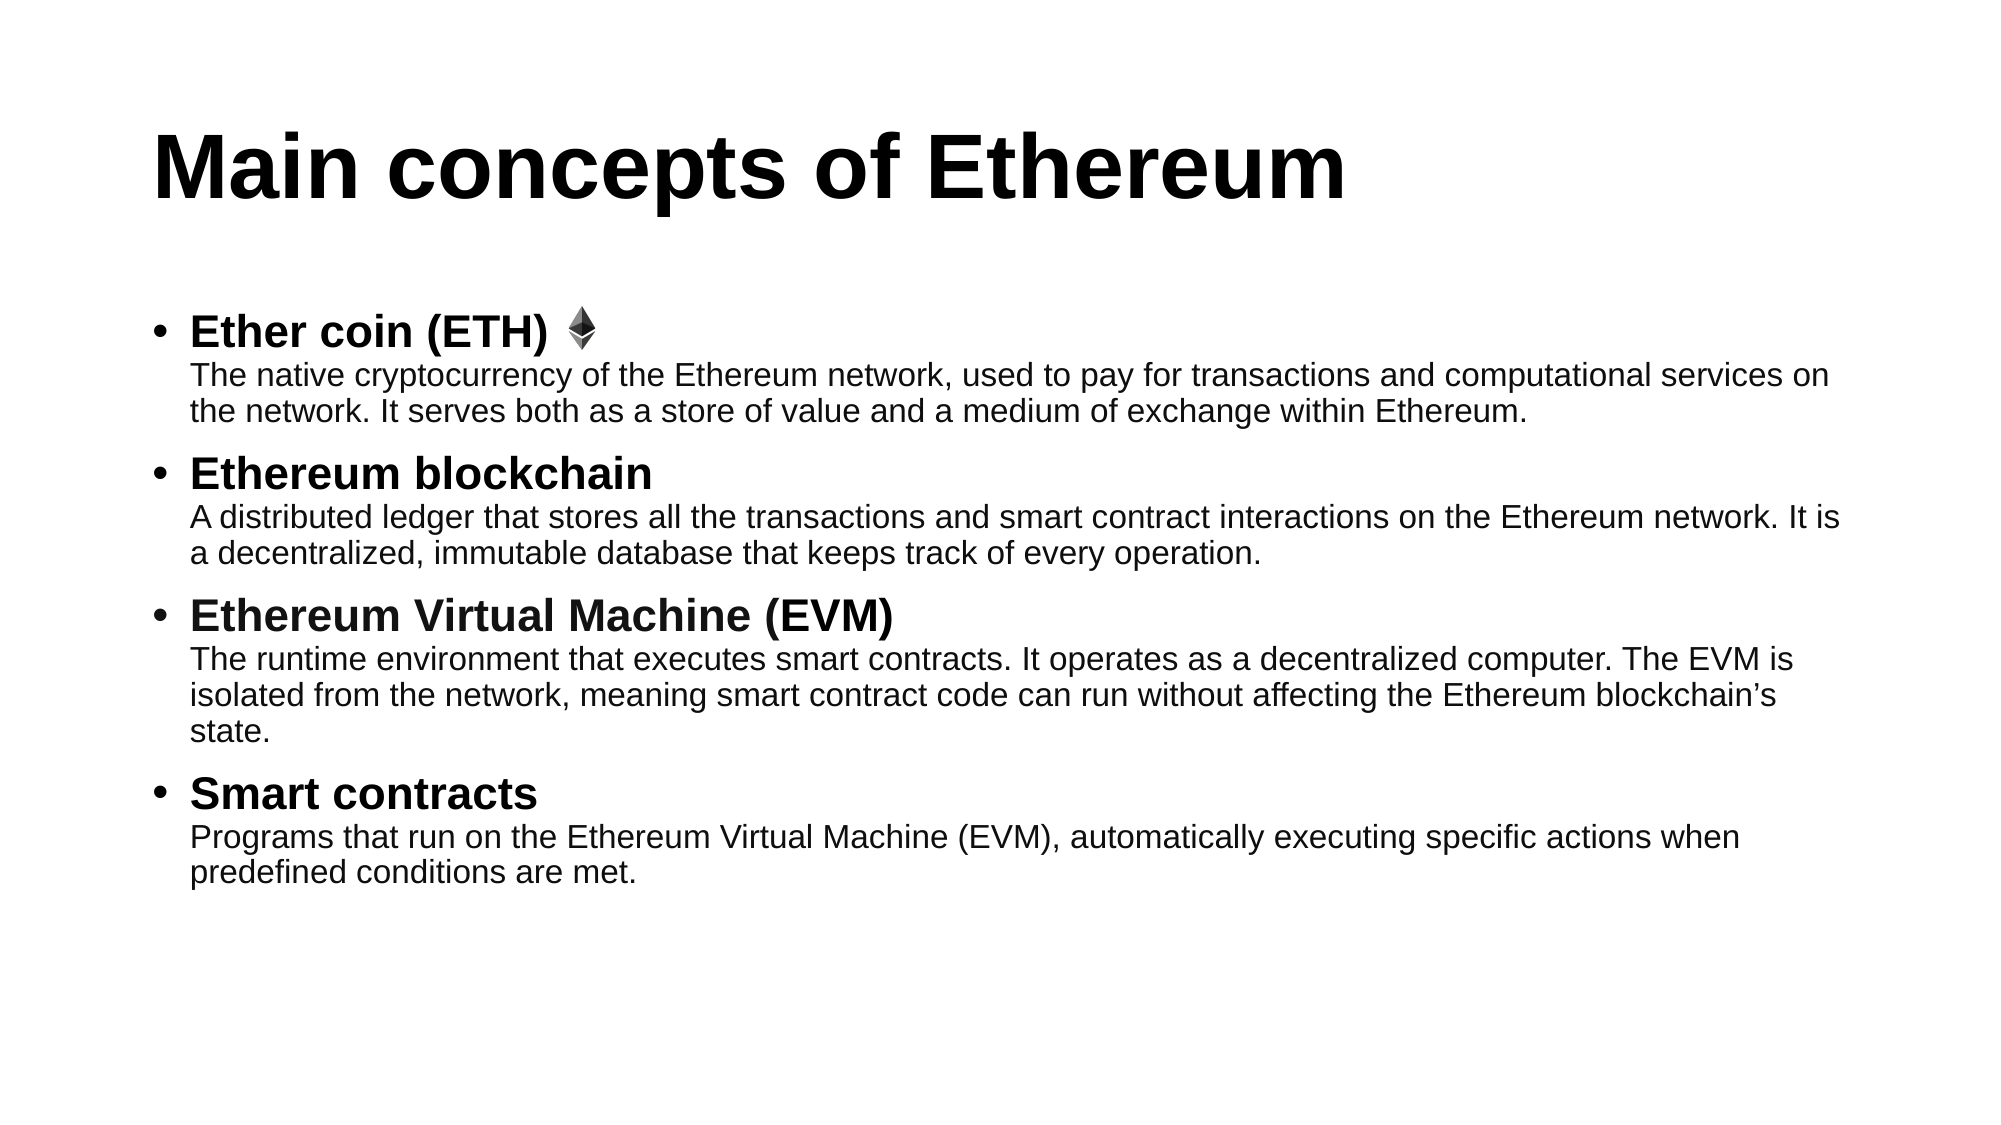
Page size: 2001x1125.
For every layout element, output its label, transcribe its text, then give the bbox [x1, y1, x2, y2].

list Ether coin (ETH) The native cryptocurrency of the Ethereum network, used to pay for transactions and computational services on the network. It serves both as a store of value and a medium of exchange within Ethereum. Ethereum blockchain A distributed ledger that stores all the transactions and smart contract interactions on the Ethereum network. It is a decentralized, immutable database that keeps track of every operation. Ethereum Virtual Machine (EVM) The runtime environment that executes smart contracts. It operates as a decentralized computer. The EVM is isolated from the network, meaning smart contract code can run without affecting the Ethereum blockchain’s state. Smart contracts Programs that run on the Ethereum Virtual Machine (EVM), automatically executing specific actions when predefined conditions are met. [137, 300, 1863, 1015]
title Main concepts of Ethereum [137, 59, 1863, 278]
picture [560, 305, 605, 350]
